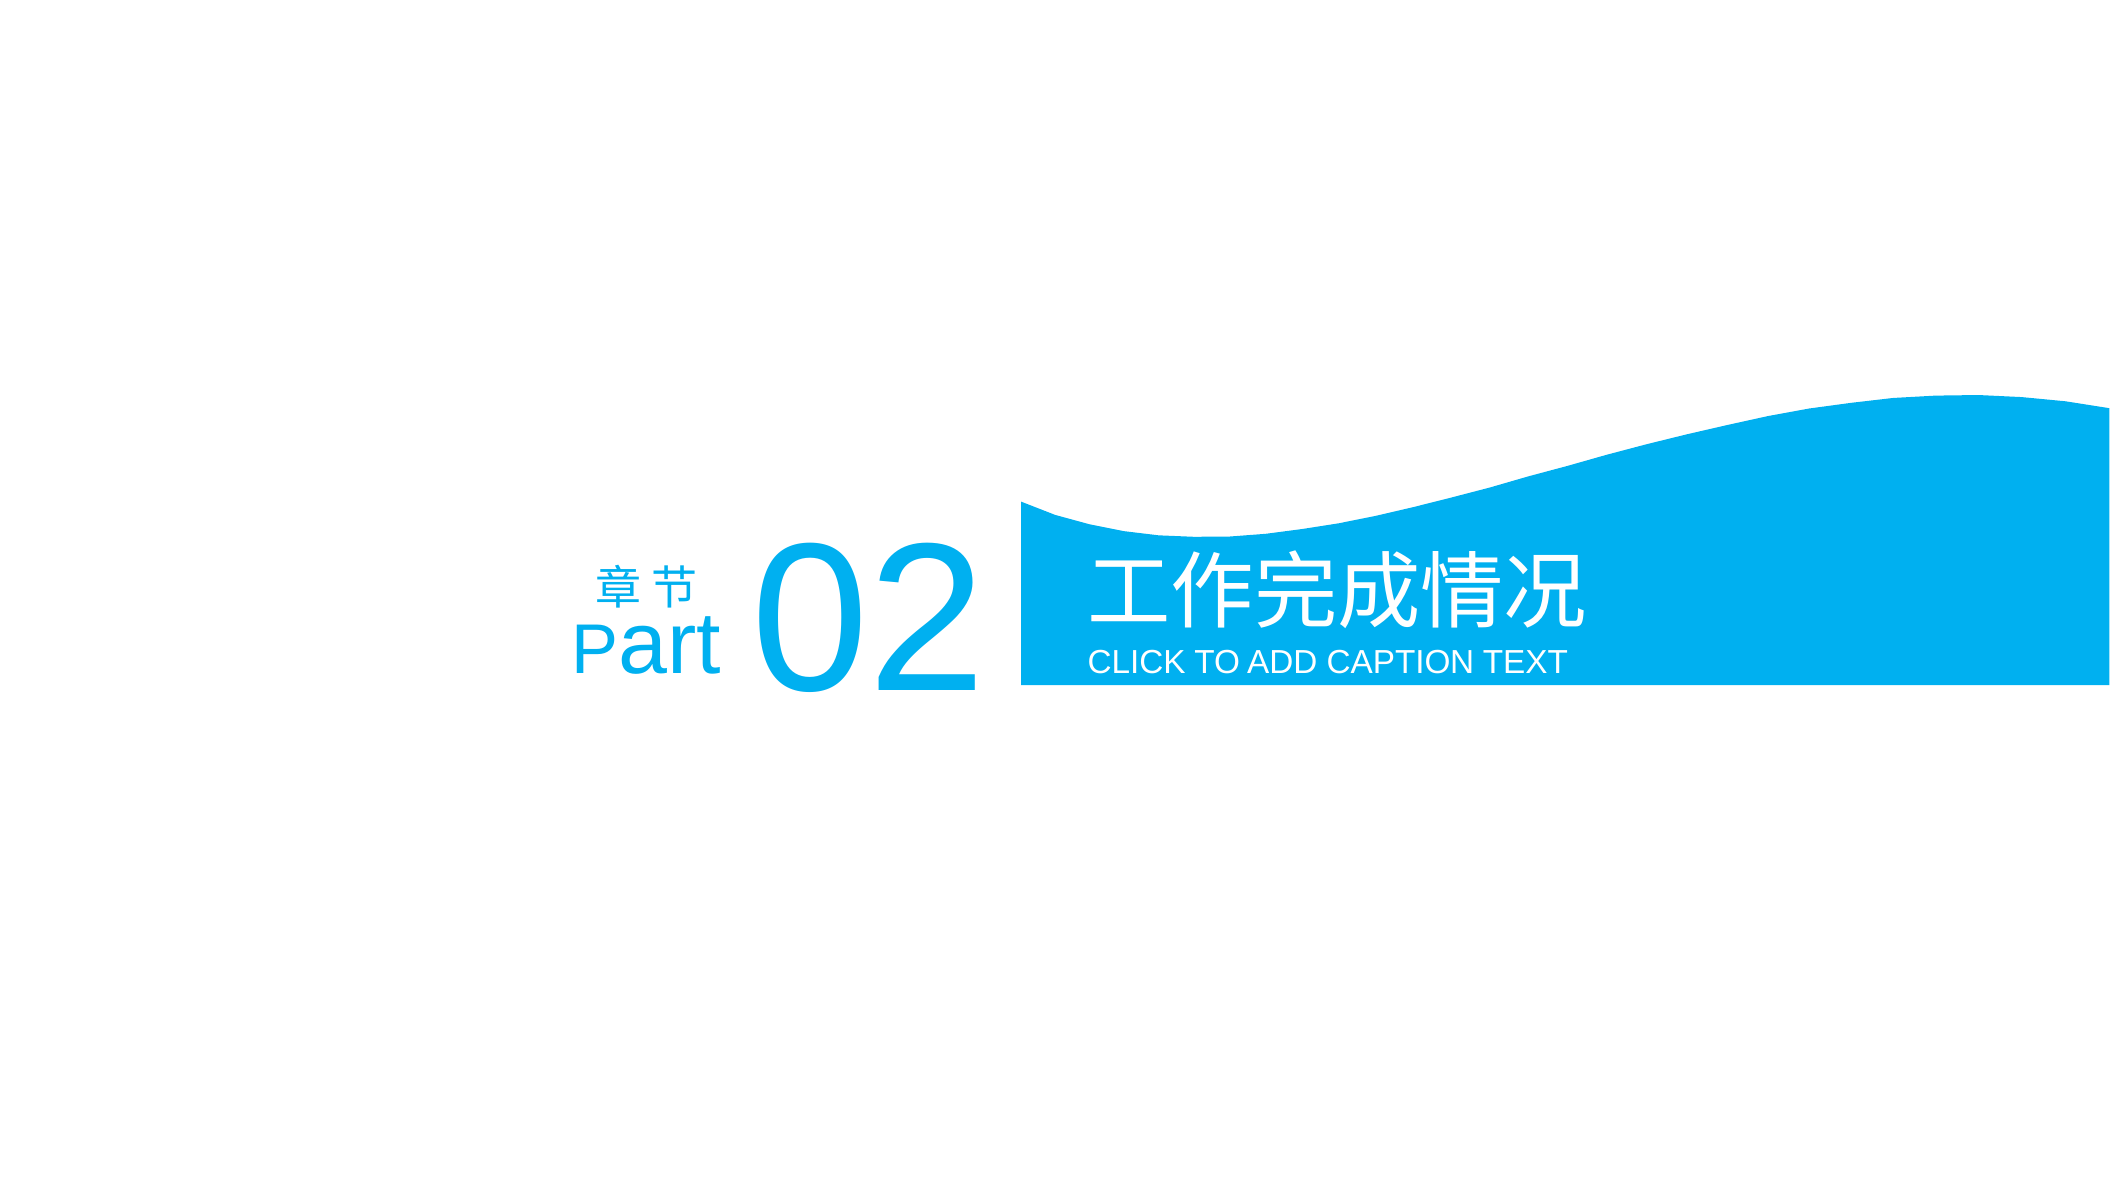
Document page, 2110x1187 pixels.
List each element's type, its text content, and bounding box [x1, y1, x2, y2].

text_box CLICK TO ADD CAPTION TEXT [1087, 644, 1693, 681]
text_box 章 节 [595, 558, 698, 614]
text_box 工作完成情况 [1087, 549, 1693, 640]
text_box Part [571, 586, 722, 692]
text_box 02 [751, 479, 986, 733]
text_box [1021, 395, 2110, 686]
